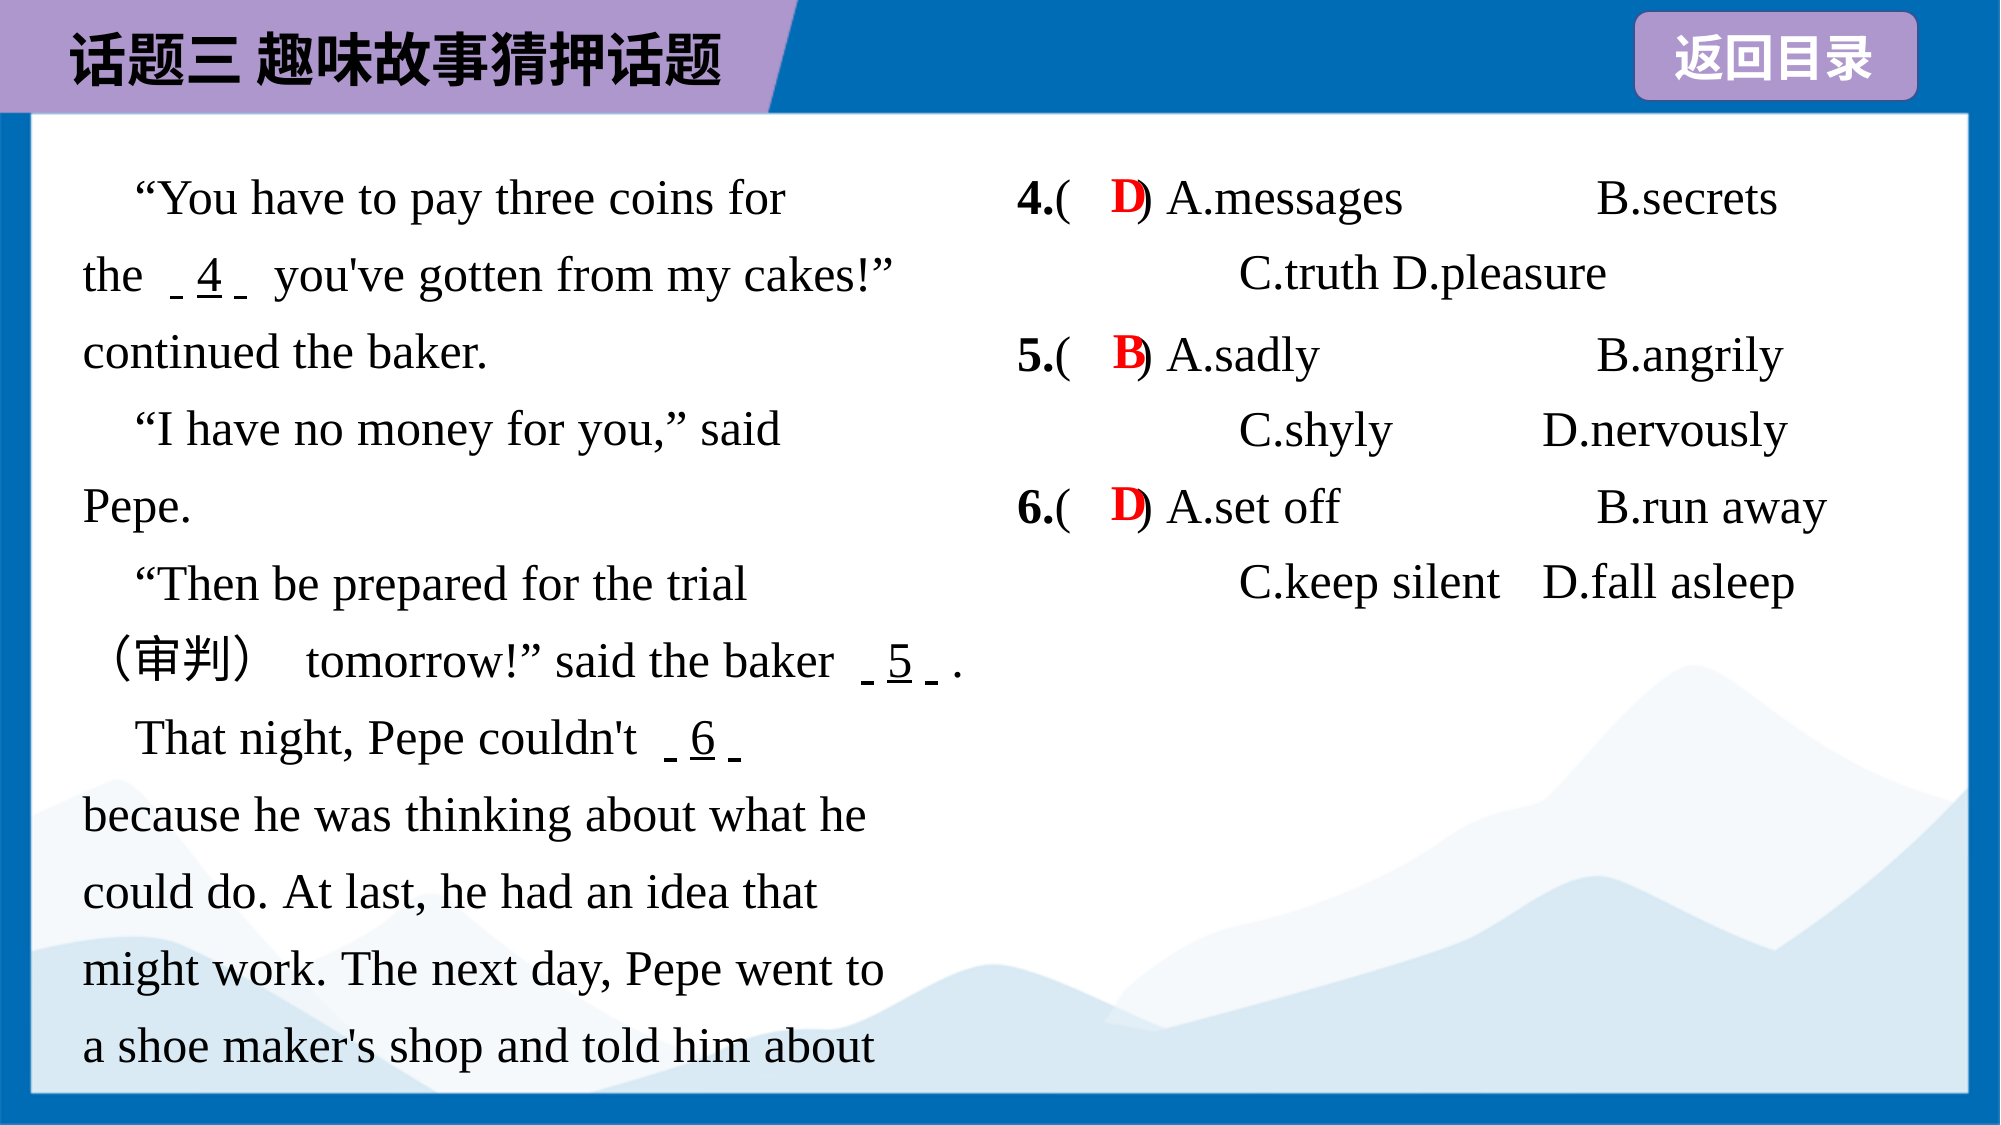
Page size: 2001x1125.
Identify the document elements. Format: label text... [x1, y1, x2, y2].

picture [0, 0, 2000, 1125]
text_box 6.( ) A.set off B.run away C.keep silent D.fall asleep [1016, 456, 1919, 602]
text_box “You have to pay three coins for the . .4. . you've gotten from my cakes!” continued the baker. “I have no money for you,” said Pepe. “Then be prepared for the trial （审判） tomorrow!” said the baker . .5. .. That night, Pepe couldn't . .6. . because he was thinking about what he could do. At last, he had an idea that might work. The next day, Pepe went to a shoe maker's shop and told him about [82, 147, 984, 1073]
text_box D [1092, 457, 1165, 526]
text_box 4.( ) A.messages B.secrets C.truth D.pleasure [1016, 147, 1919, 294]
text_box D [1092, 149, 1165, 217]
text_box 5.( ) A.sadly B.angrily C.shyly D.nervously [1016, 304, 1919, 450]
text_box B [1094, 305, 1165, 374]
